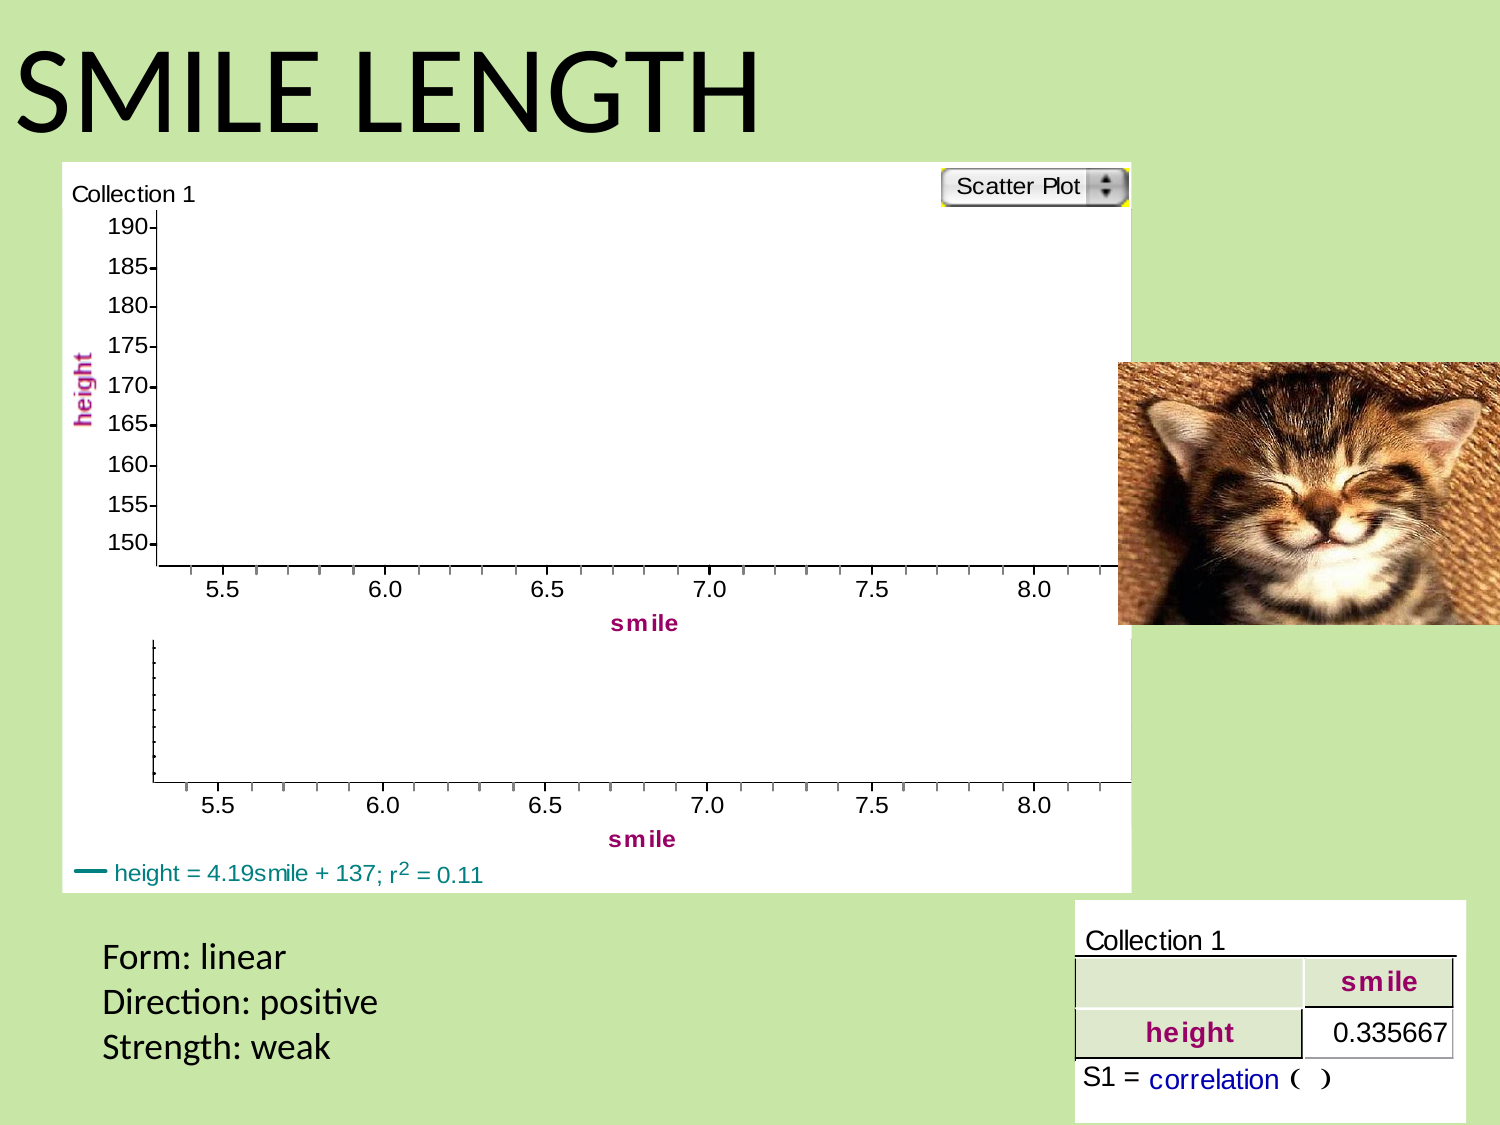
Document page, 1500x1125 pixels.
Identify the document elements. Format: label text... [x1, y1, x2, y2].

picture [1074, 899, 1469, 1125]
picture [62, 162, 1500, 895]
text_box SMILE LENGTH [0, 0, 988, 165]
text_box Form: linear Direction: positive Strength: weak [87, 924, 888, 1075]
